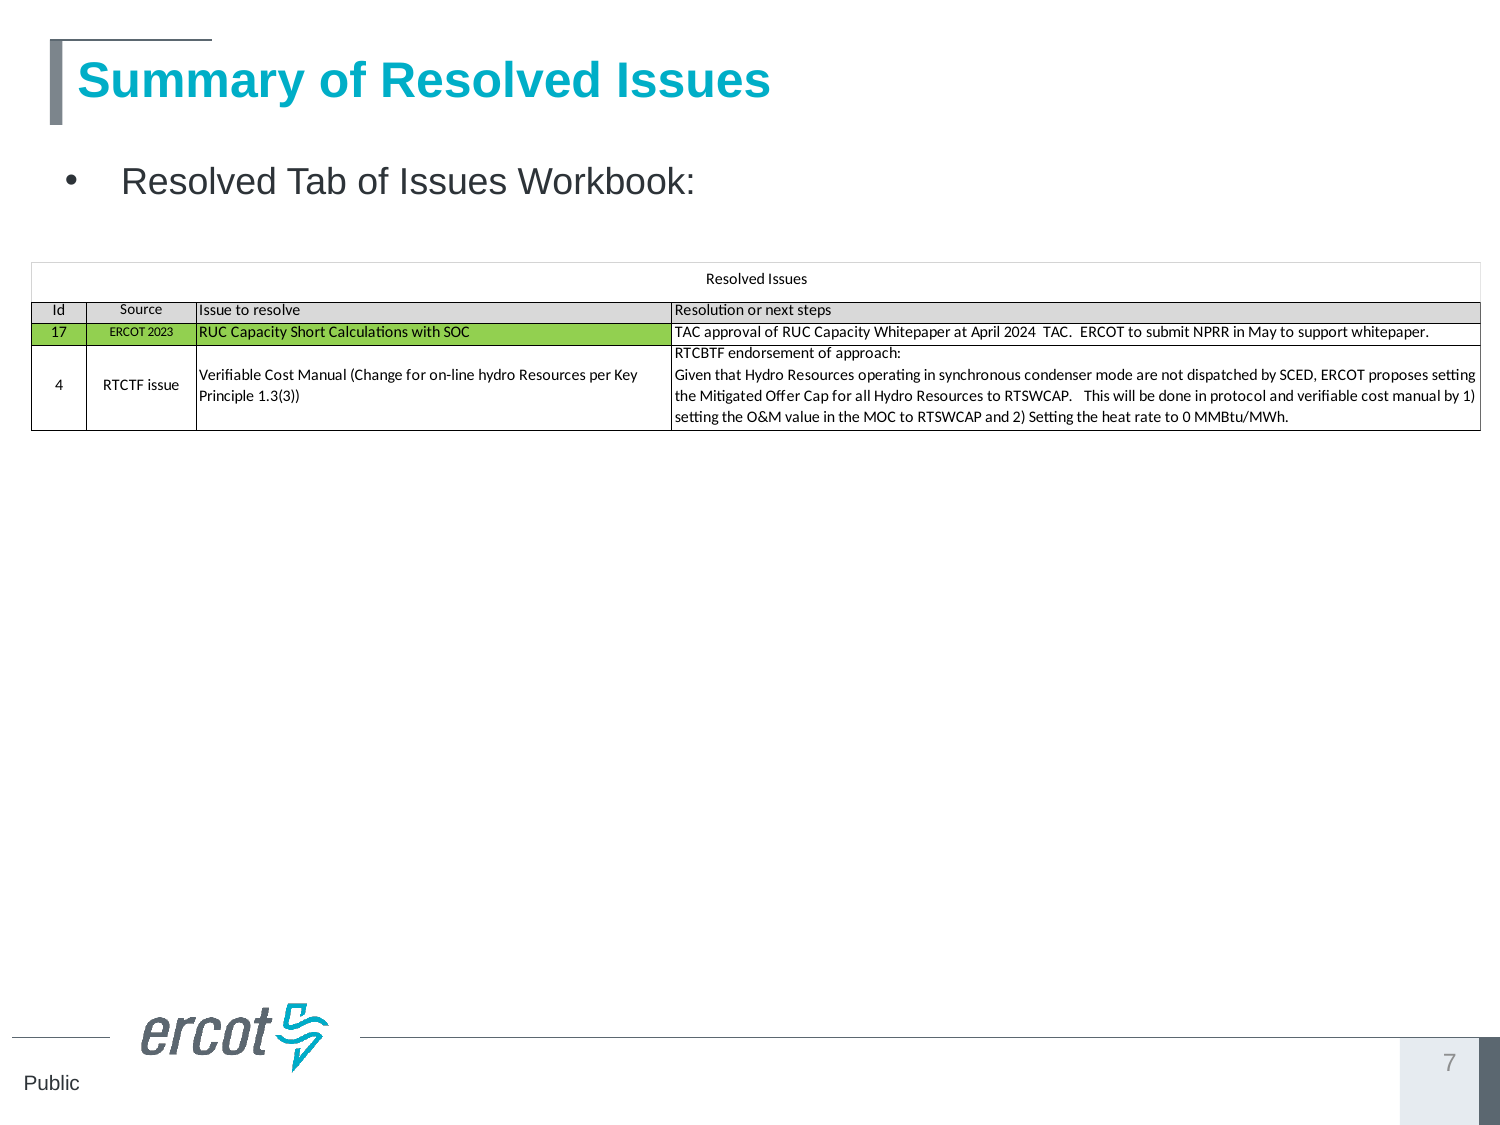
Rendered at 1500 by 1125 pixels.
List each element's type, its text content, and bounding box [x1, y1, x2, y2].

title Summary of Resolved Issues [62, 39, 1450, 134]
picture [137, 999, 332, 1075]
list Resolved Tab of Issues Workbook: [50, 149, 1450, 225]
picture [30, 262, 1482, 432]
